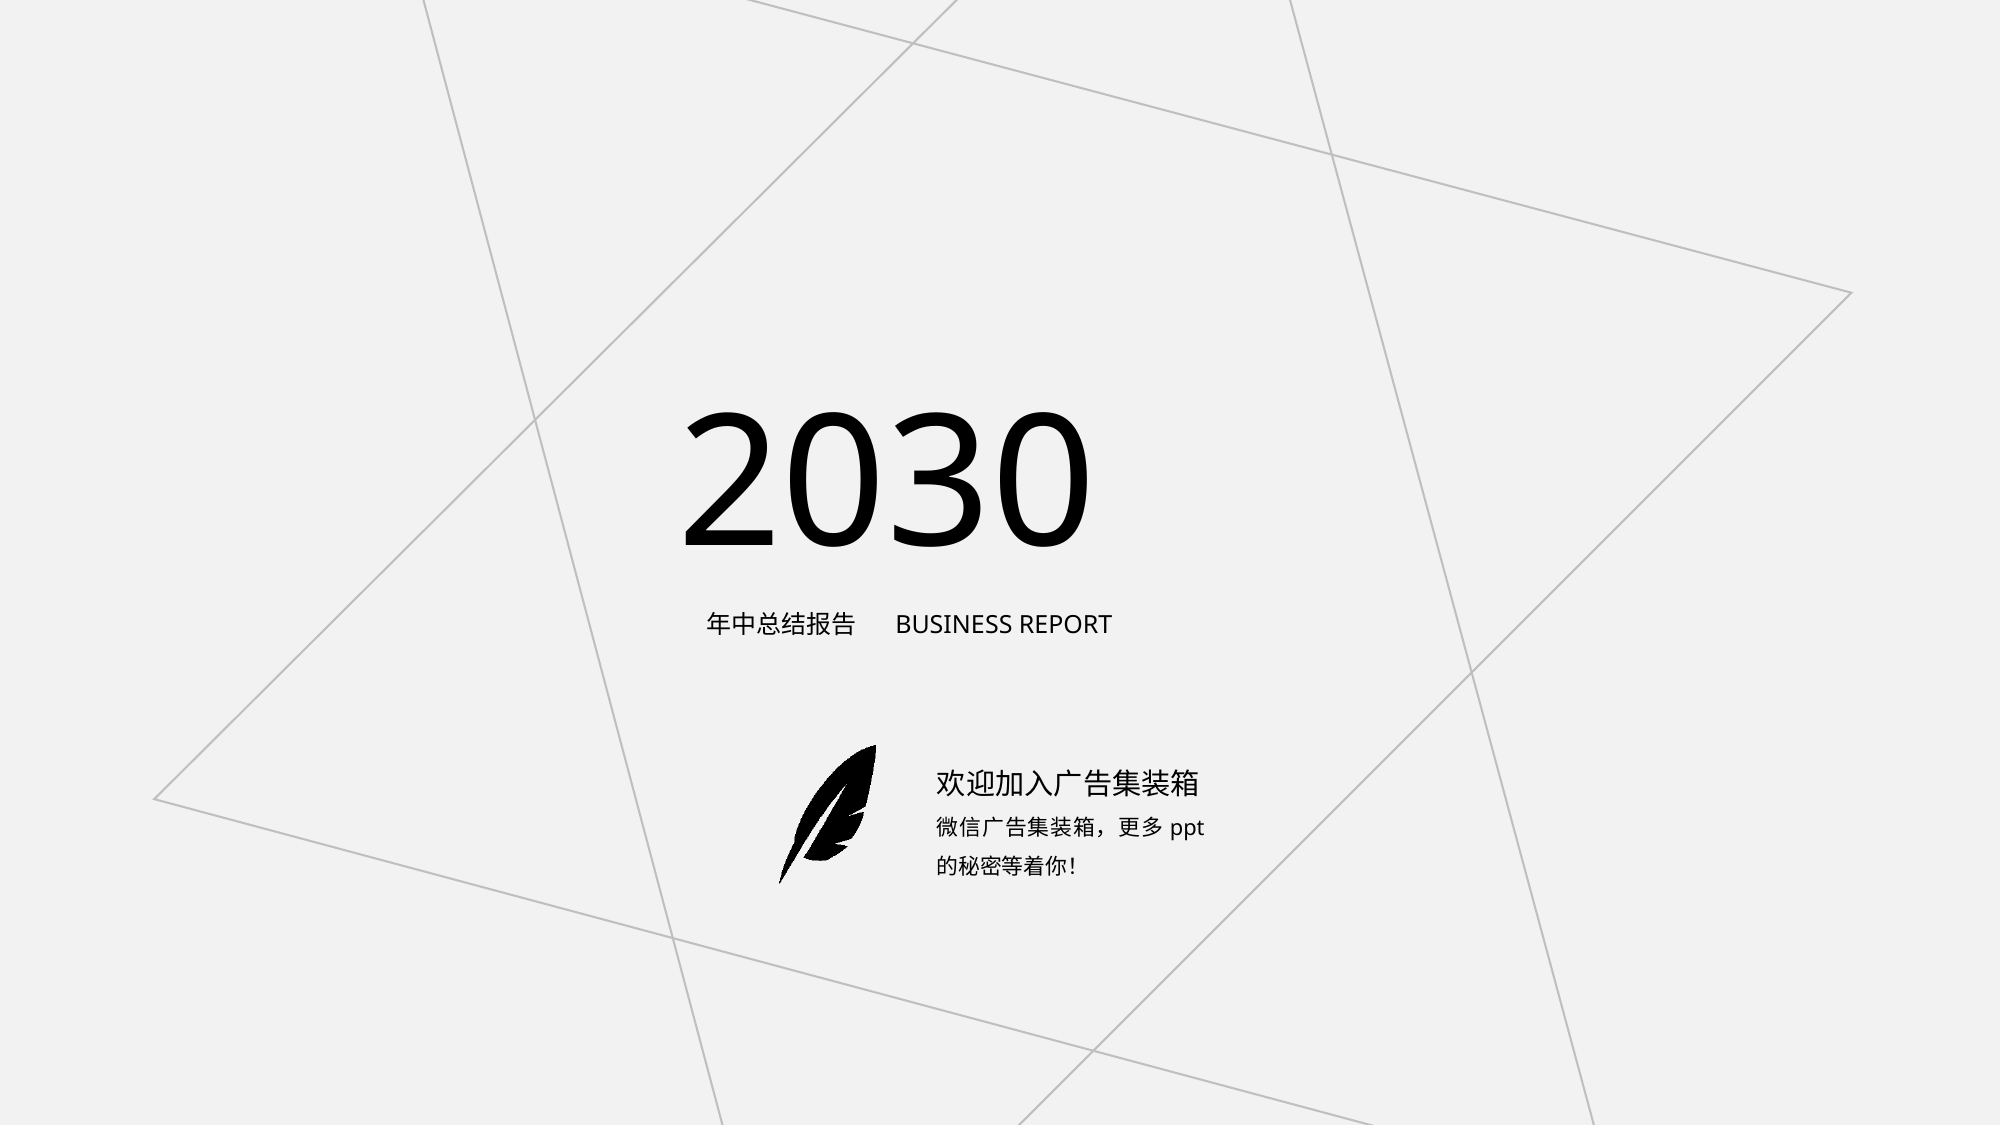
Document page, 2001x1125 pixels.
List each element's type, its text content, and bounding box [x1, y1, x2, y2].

text_box [152, 420, 671, 939]
text_box [913, 0, 1333, 153]
text_box [422, 0, 1854, 1125]
text_box 年中总结报告 BUSINESS REPORT [691, 601, 1311, 646]
picture [778, 745, 876, 884]
text_box 2030 [662, 354, 1367, 590]
text_box 欢迎加入广告集装箱 微信广告集装箱，更多ppt的秘密等着你！ [922, 740, 1225, 887]
text_box [1094, 673, 1595, 1125]
